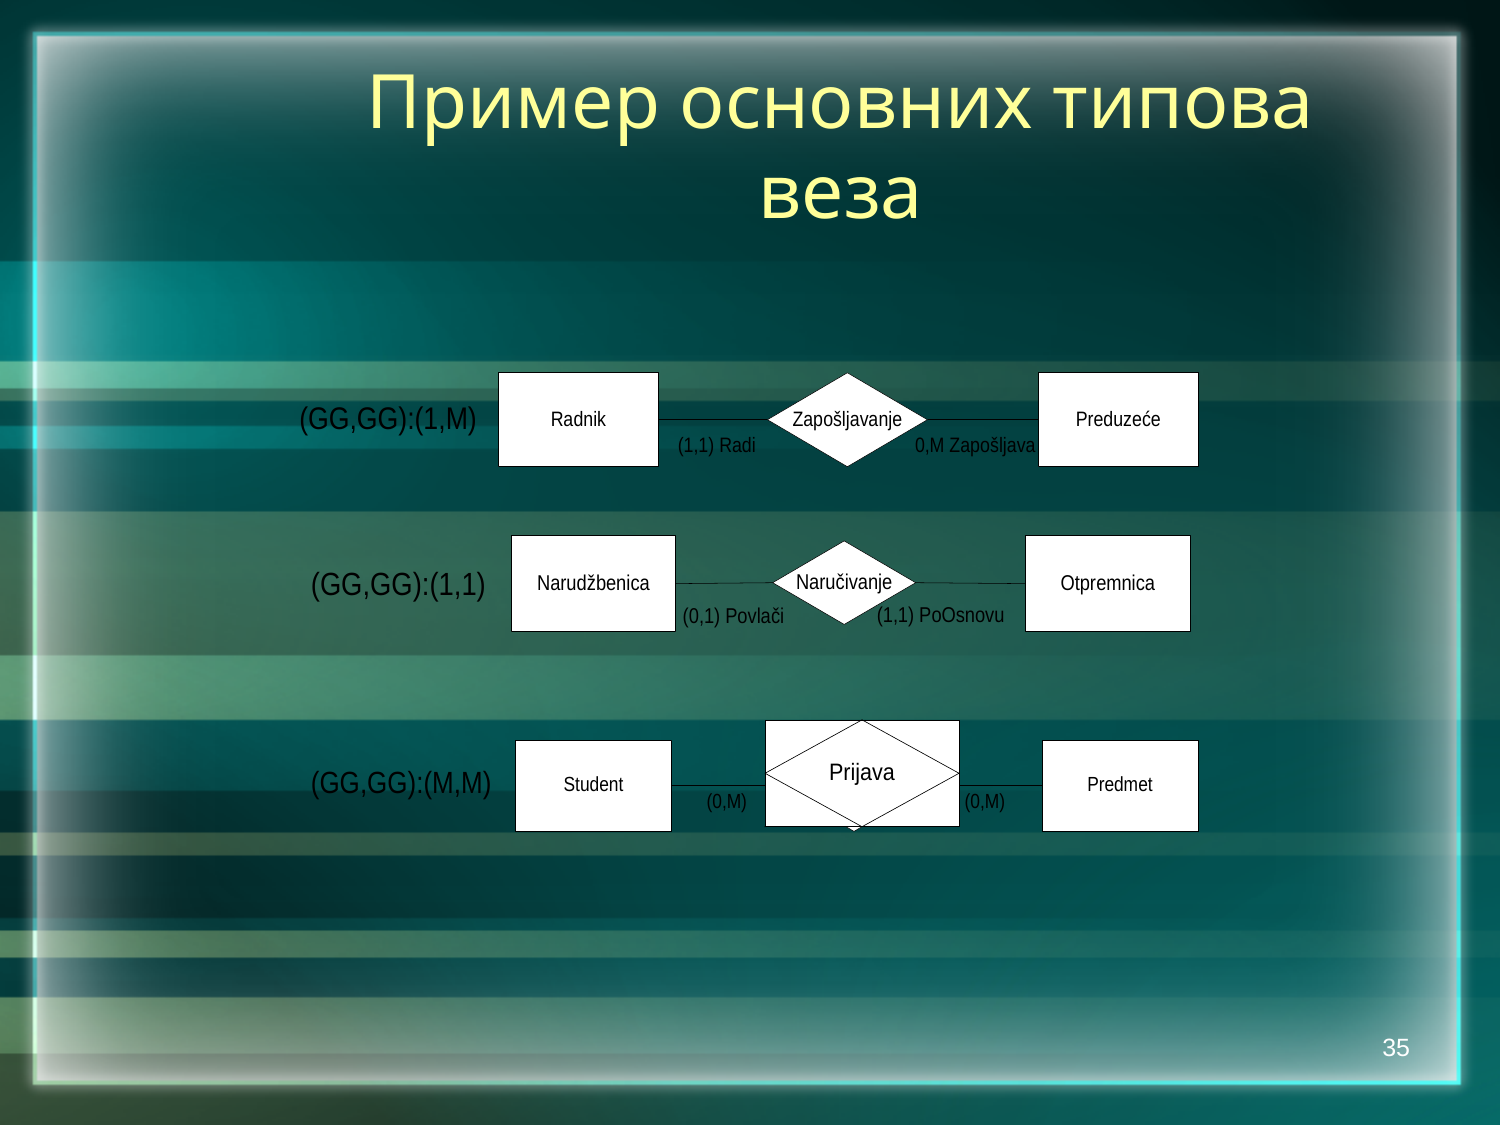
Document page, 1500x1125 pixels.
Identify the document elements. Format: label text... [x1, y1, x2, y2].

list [308, 736, 758, 835]
picture [0, 0, 1500, 1125]
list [761, 715, 963, 831]
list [965, 736, 1201, 835]
title Пример основних типова веза [319, 60, 1363, 227]
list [296, 369, 1202, 471]
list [308, 531, 1194, 636]
text_box 35 [1074, 1024, 1425, 1088]
